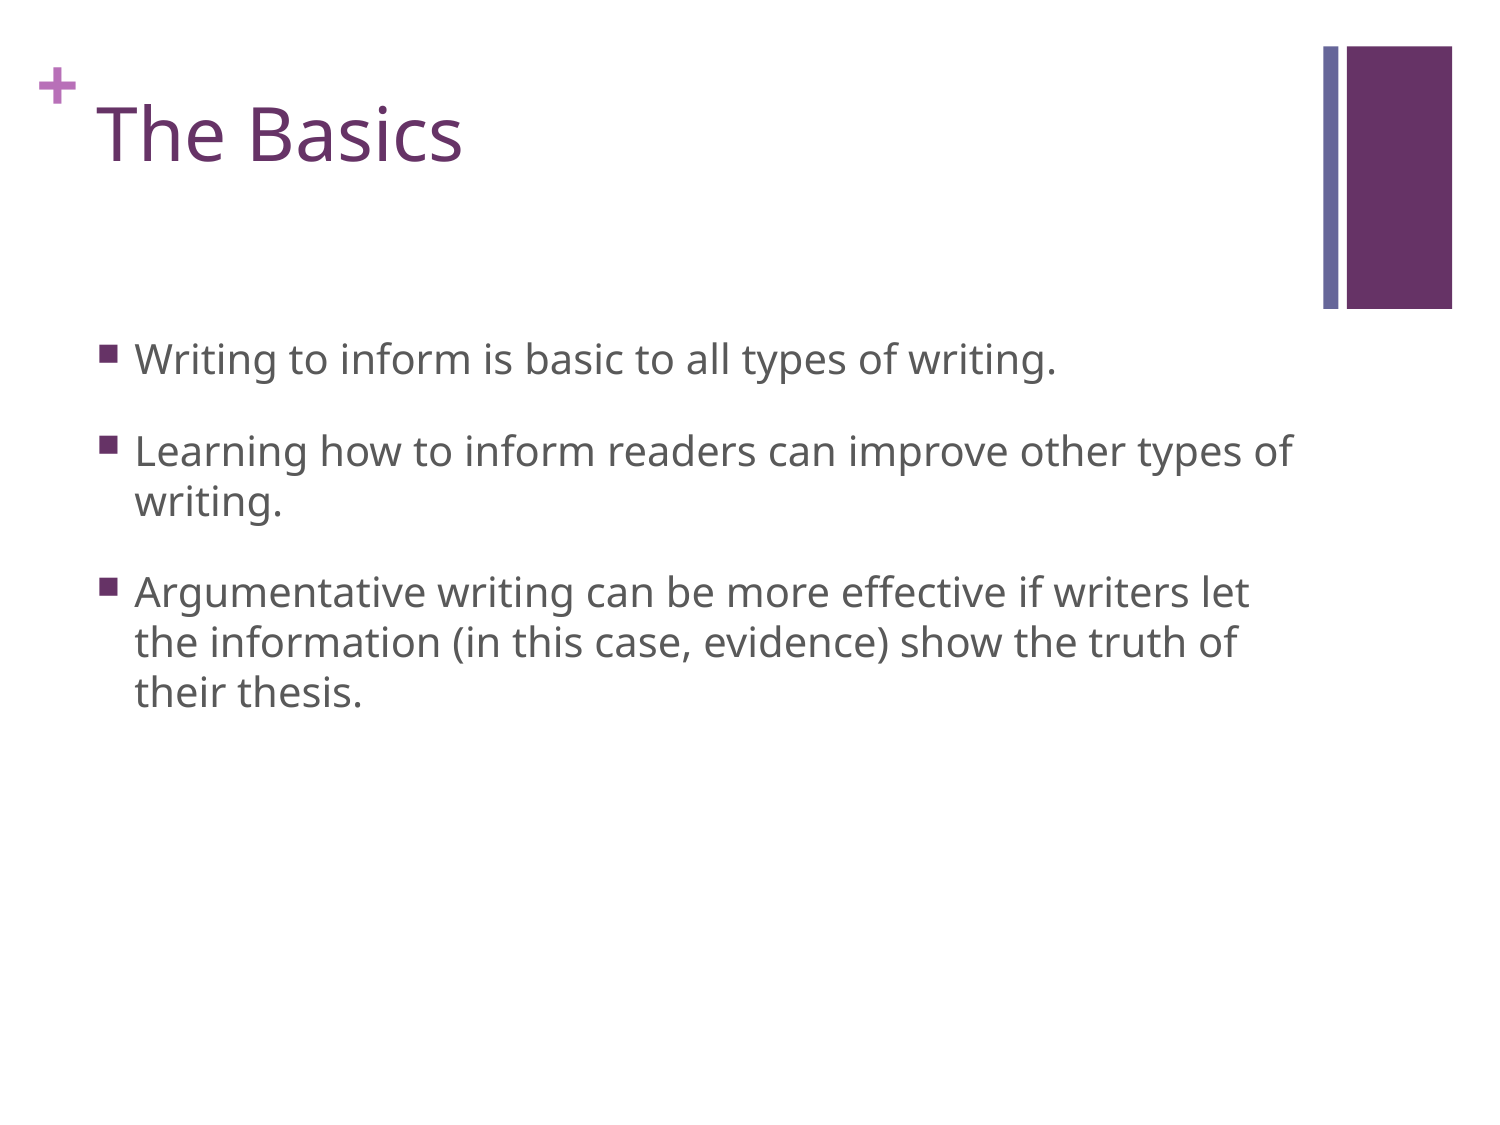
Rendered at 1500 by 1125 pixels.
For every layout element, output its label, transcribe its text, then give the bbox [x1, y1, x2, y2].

title The Basics [81, 79, 1322, 263]
list Writing to inform is basic to all types of writing. Learning how to inform readers can improve other types of writing. Argumentative writing can be more effective if writers let the information (in this case, evidence) show the truth of their thesis. [81, 324, 1322, 1005]
